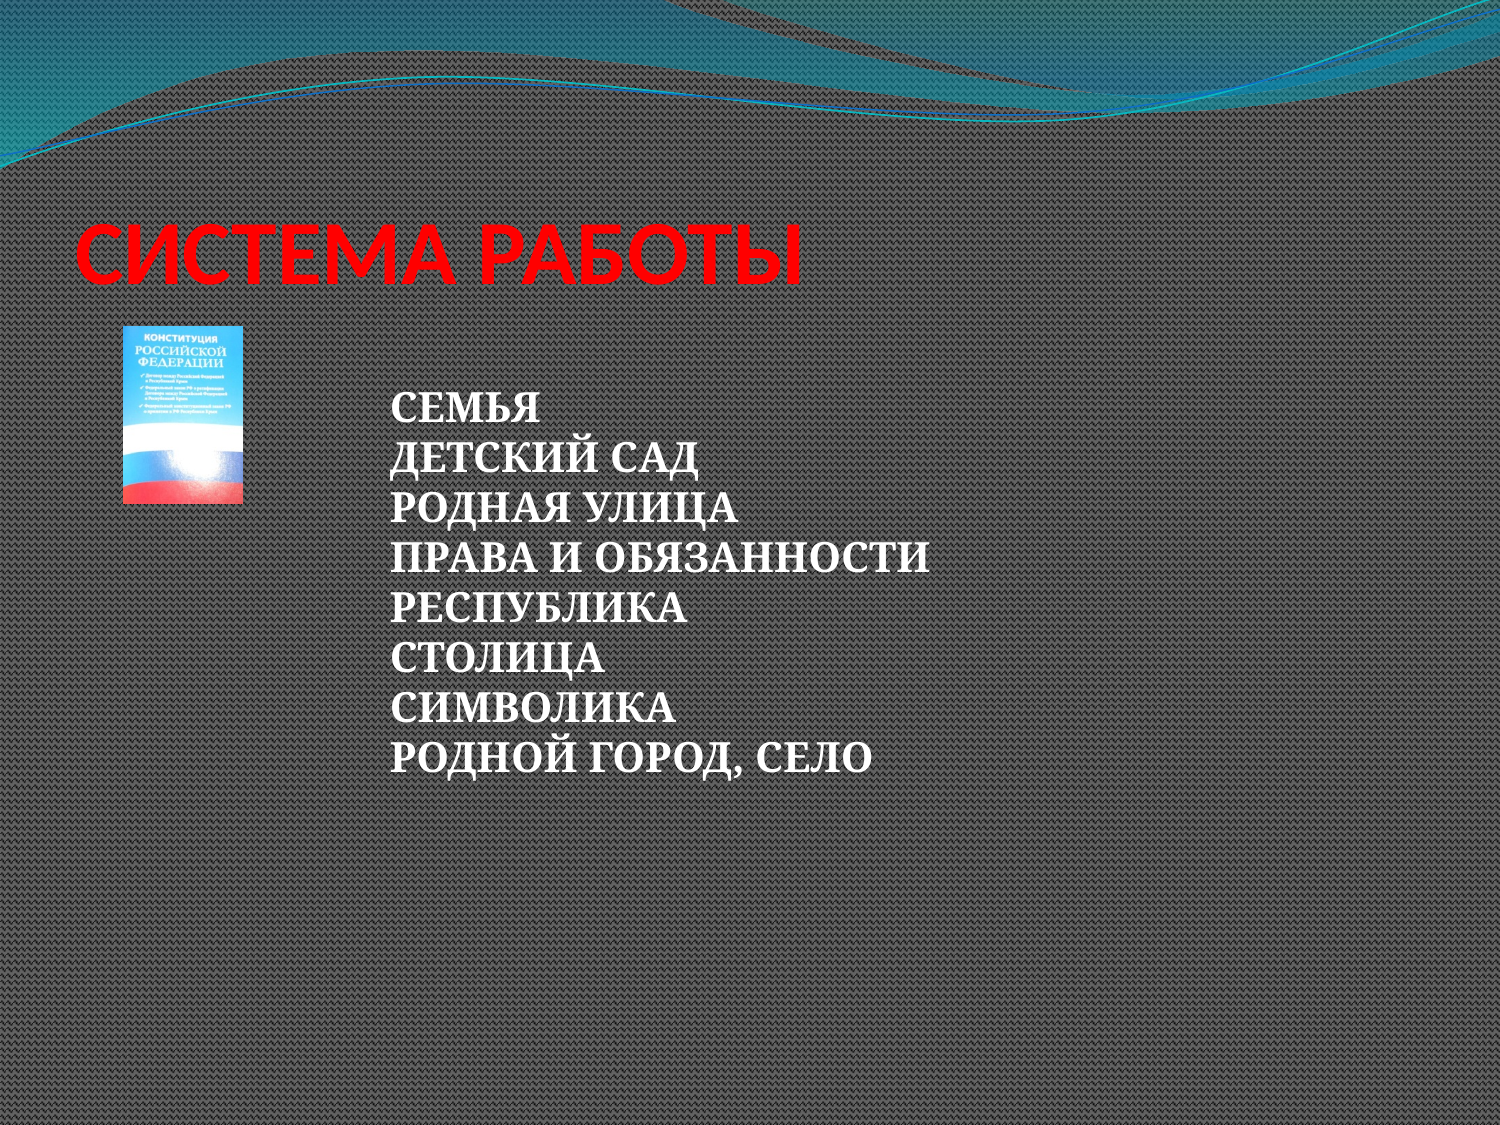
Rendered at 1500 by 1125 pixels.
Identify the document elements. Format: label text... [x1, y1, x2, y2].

list [75, 317, 1425, 1071]
picture [123, 325, 243, 504]
text_box СЕМЬЯ ДЕТСКИЙ САД РОДНАЯ УЛИЦА ПРАВА И ОБЯЗАННОСТИ РЕСПУБЛИКА СТОЛИЦА СИМВОЛИКА РОДНОЙ ГОРОД, СЕЛО [374, 373, 1125, 788]
title СИСТЕМА РАБОТЫ [75, 115, 1425, 303]
